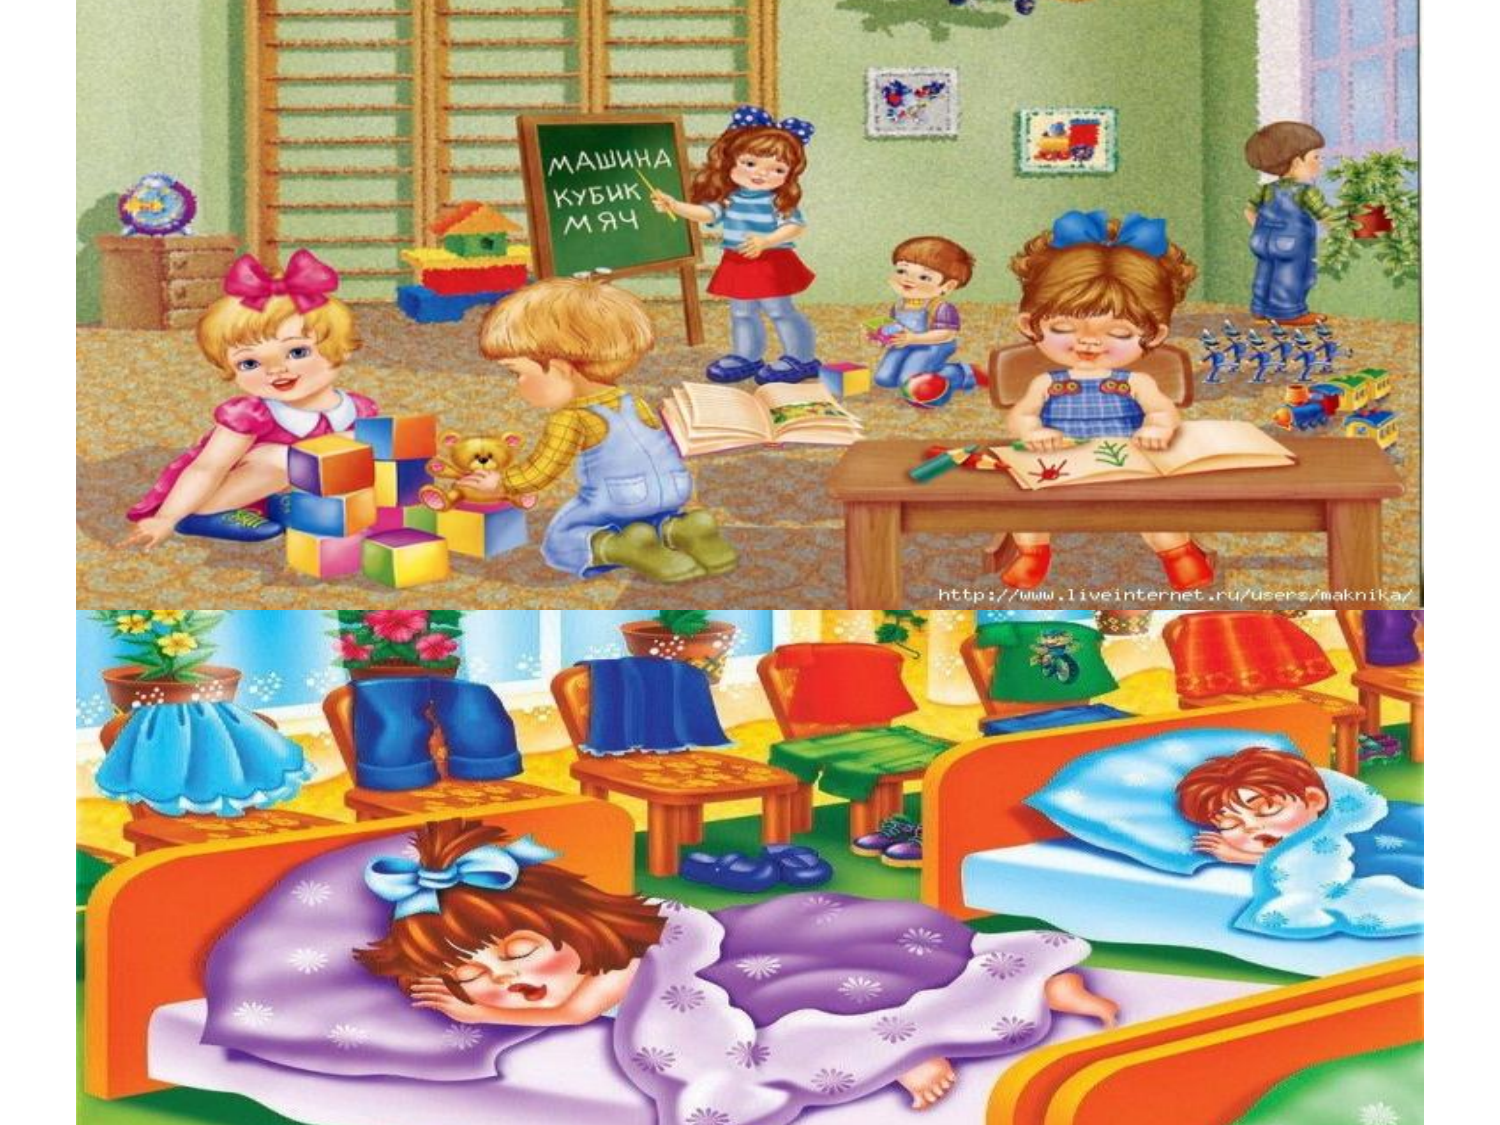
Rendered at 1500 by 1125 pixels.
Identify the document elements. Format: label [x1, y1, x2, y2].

picture [76, 0, 1424, 610]
list [76, 616, 1424, 1125]
